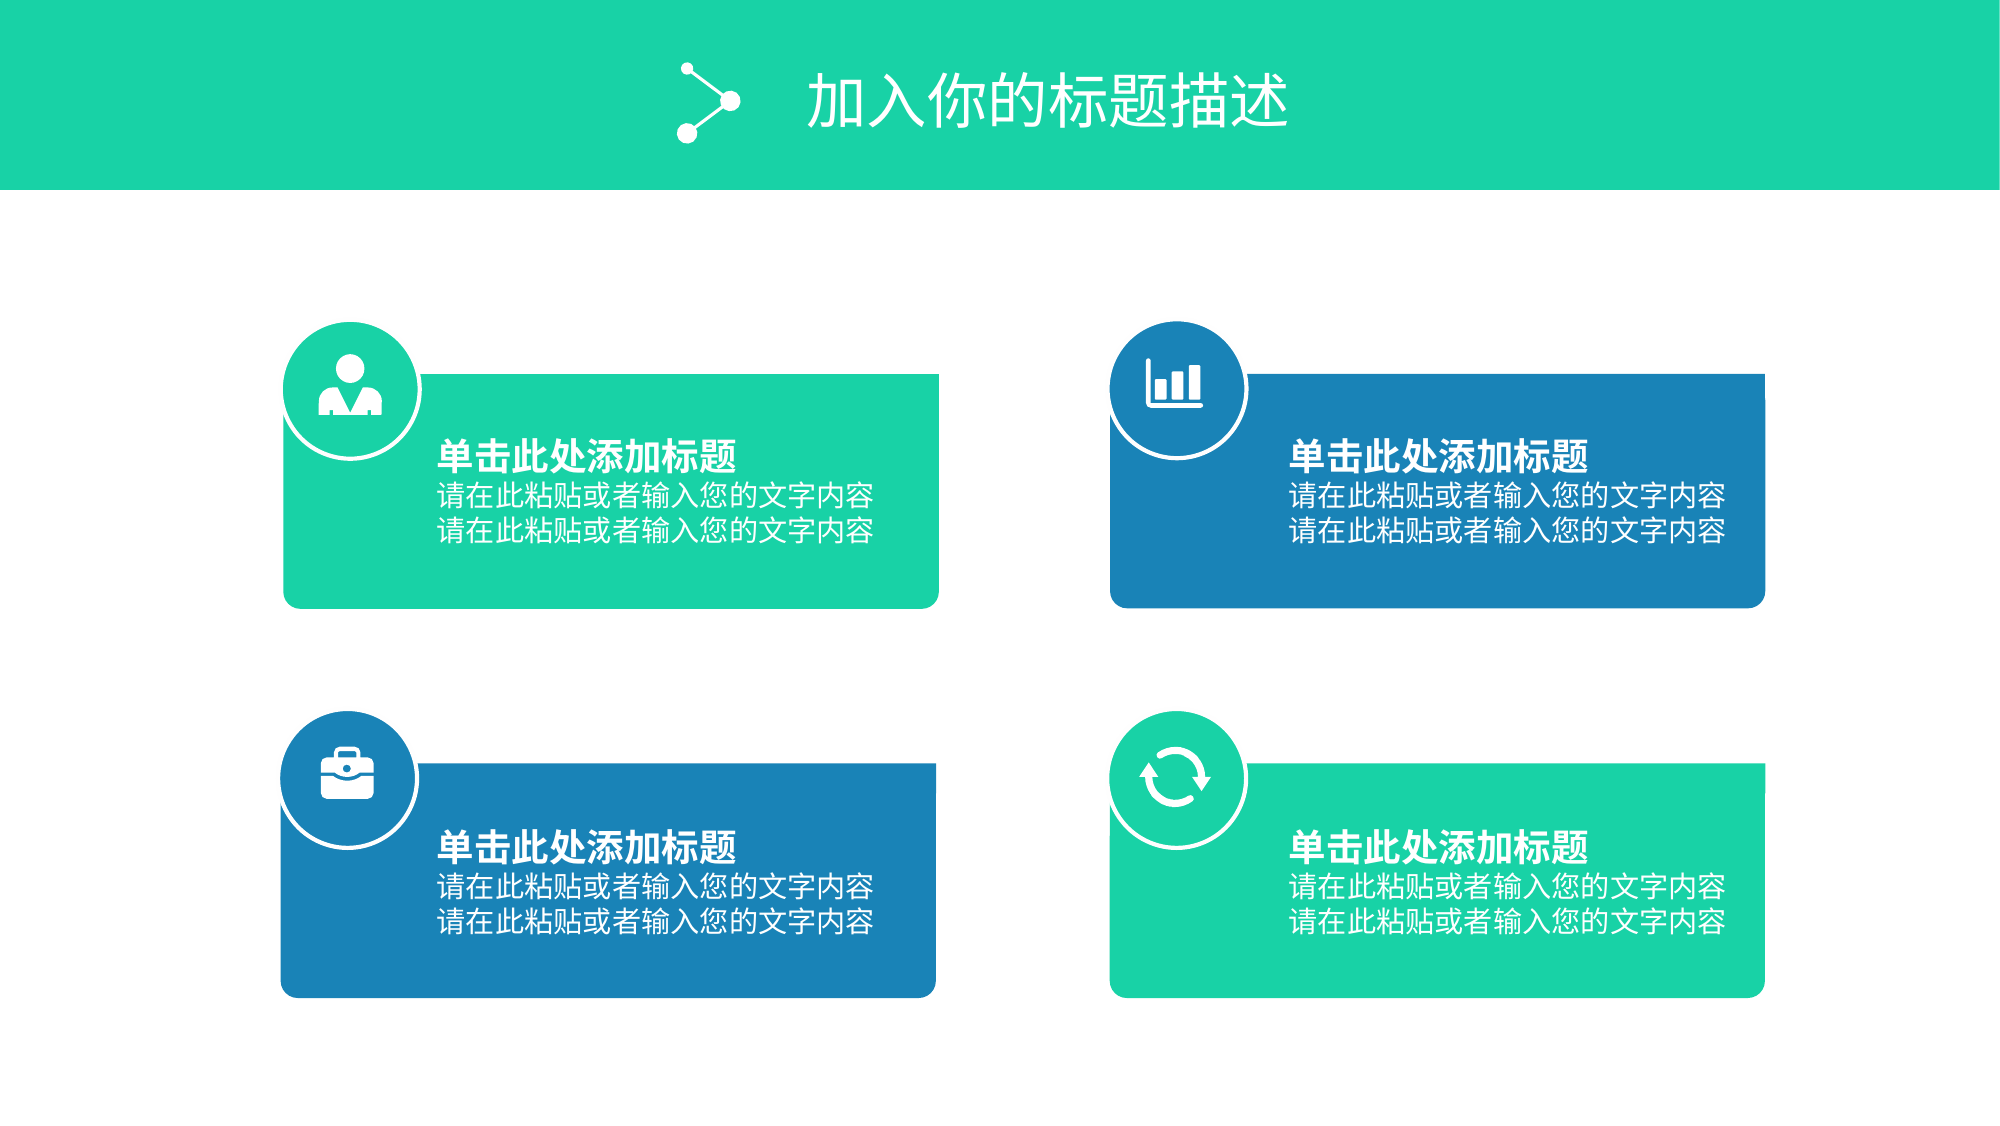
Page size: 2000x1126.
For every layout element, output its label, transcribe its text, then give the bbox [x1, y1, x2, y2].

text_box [1139, 746, 1212, 807]
text_box 单击此处添加标题 请在此粘贴或者输入您的文字内容 请在此粘贴或者输入您的文字内容 [1273, 816, 1742, 1003]
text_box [1145, 358, 1204, 408]
text_box [1246, 762, 1766, 794]
text_box [1109, 397, 1767, 610]
text_box [417, 762, 937, 794]
text_box [1106, 318, 1248, 460]
text_box [420, 373, 940, 405]
text_box [1108, 794, 1766, 1000]
text_box [1246, 373, 1766, 402]
text_box [282, 405, 940, 610]
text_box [0, 0, 2000, 190]
text_box 单击此处添加标题 请在此粘贴或者输入您的文字内容 请在此粘贴或者输入您的文字内容 [421, 425, 891, 611]
text_box 单击此处添加标题 请在此粘贴或者输入您的文字内容 请在此粘贴或者输入您的文字内容 [421, 816, 891, 1003]
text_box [318, 354, 382, 415]
text_box 单击此处添加标题 请在此粘贴或者输入您的文字内容 请在此粘贴或者输入您的文字内容 [1273, 425, 1742, 611]
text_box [320, 746, 374, 799]
text_box [279, 318, 421, 460]
text_box [1106, 707, 1248, 849]
text_box [279, 794, 937, 1000]
text_box [277, 707, 419, 849]
